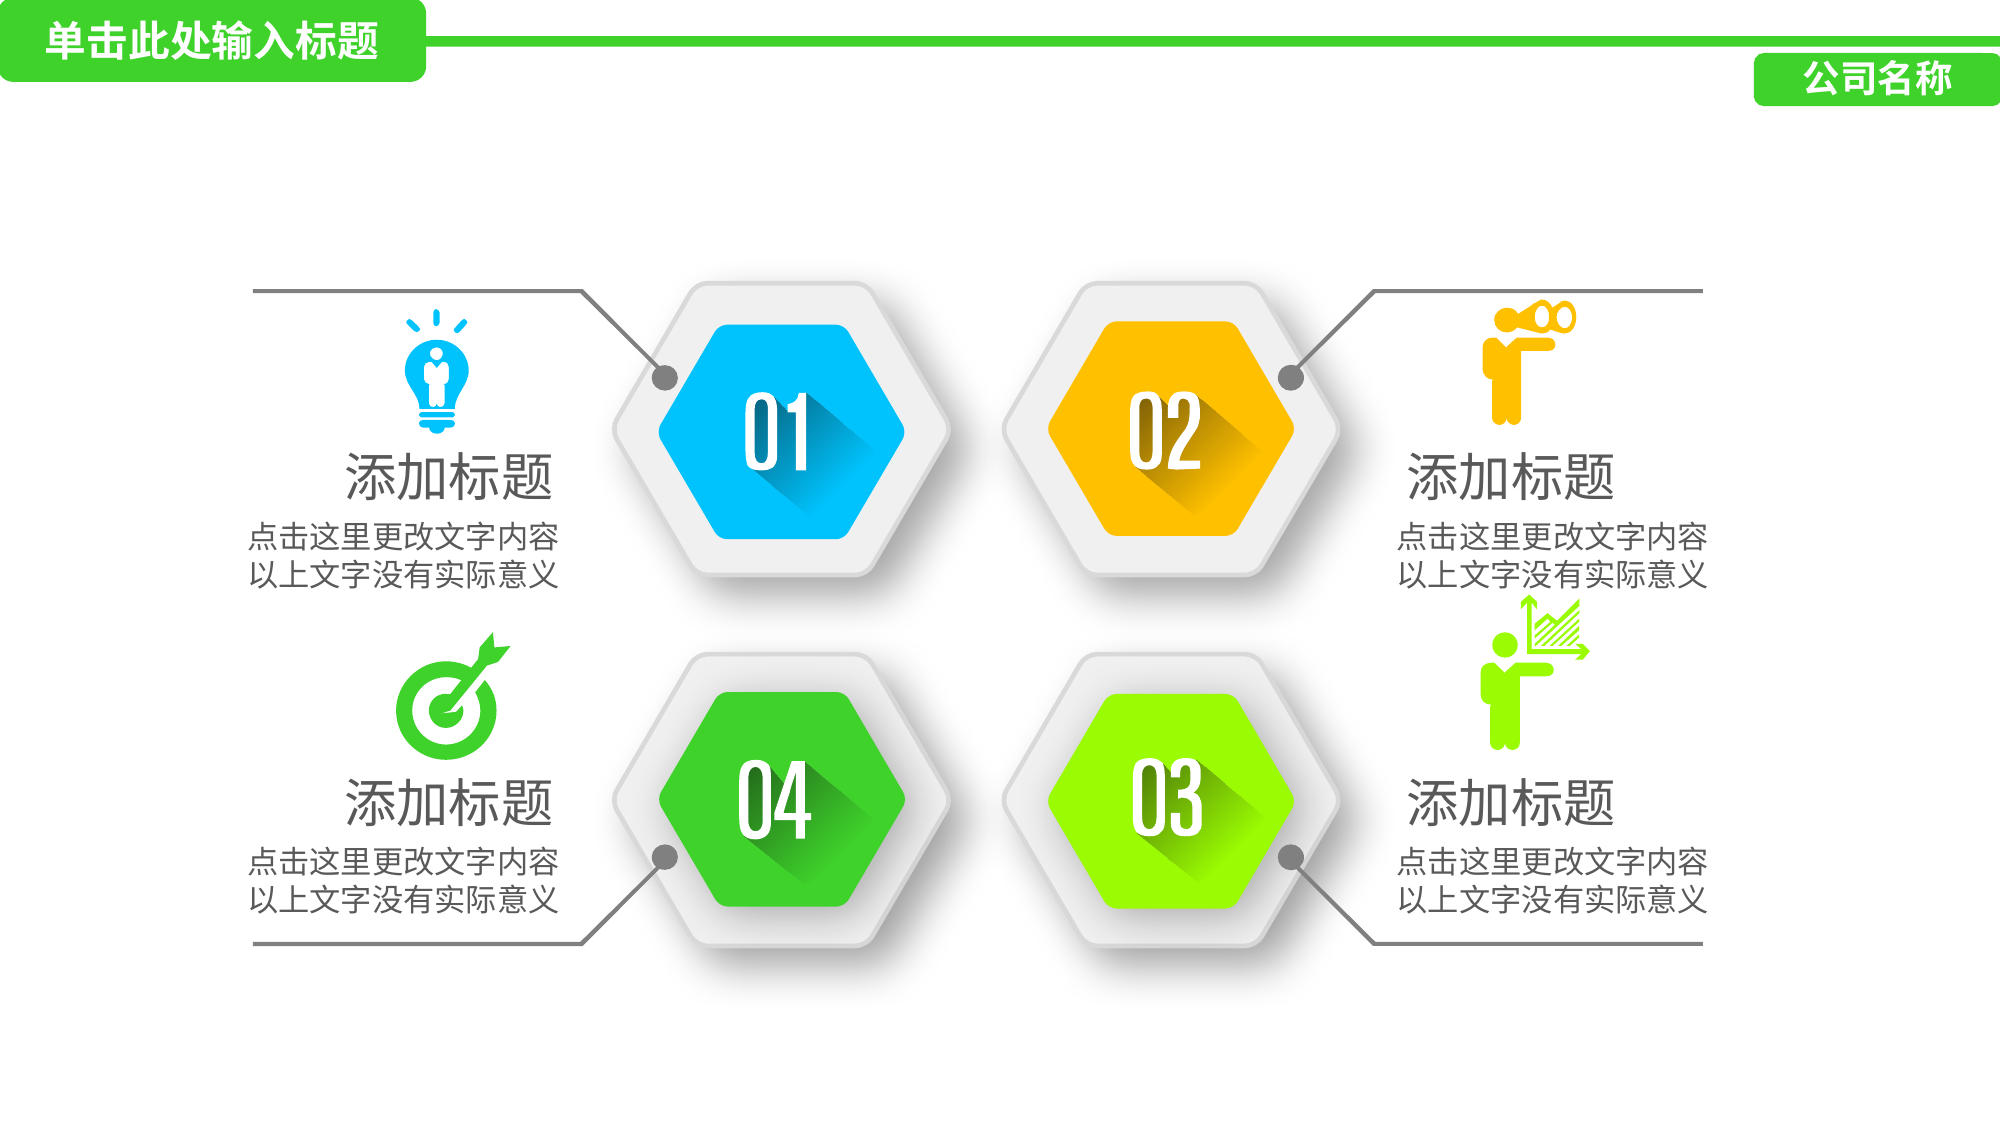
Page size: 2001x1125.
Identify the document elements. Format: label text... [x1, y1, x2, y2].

text_box 添加标题 [1391, 762, 1631, 835]
text_box 添加标题 [329, 437, 569, 510]
text_box [252, 289, 613, 326]
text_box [1480, 594, 1590, 750]
text_box [427, 35, 2000, 48]
text_box 点击这里更改文字内容 以上文字没有实际意义 [1382, 510, 1757, 600]
text_box 添加标题 [1391, 437, 1631, 510]
text_box 点击这里更改文字内容 以上文字没有实际意义 [1382, 835, 1757, 925]
text_box [1339, 289, 1703, 330]
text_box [613, 654, 950, 946]
text_box 添加标题 [329, 762, 569, 835]
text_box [1482, 299, 1577, 425]
text_box [252, 909, 613, 947]
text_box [1003, 654, 1339, 946]
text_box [1003, 283, 1339, 575]
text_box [0, 0, 424, 80]
text_box 点击这里更改文字内容 以上文字没有实际意义 [216, 510, 591, 600]
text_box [1756, 47, 2000, 108]
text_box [404, 309, 469, 434]
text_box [613, 283, 950, 575]
text_box 点击这里更改文字内容 以上文字没有实际意义 [216, 835, 591, 925]
text_box [1339, 905, 1703, 946]
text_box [396, 632, 511, 760]
